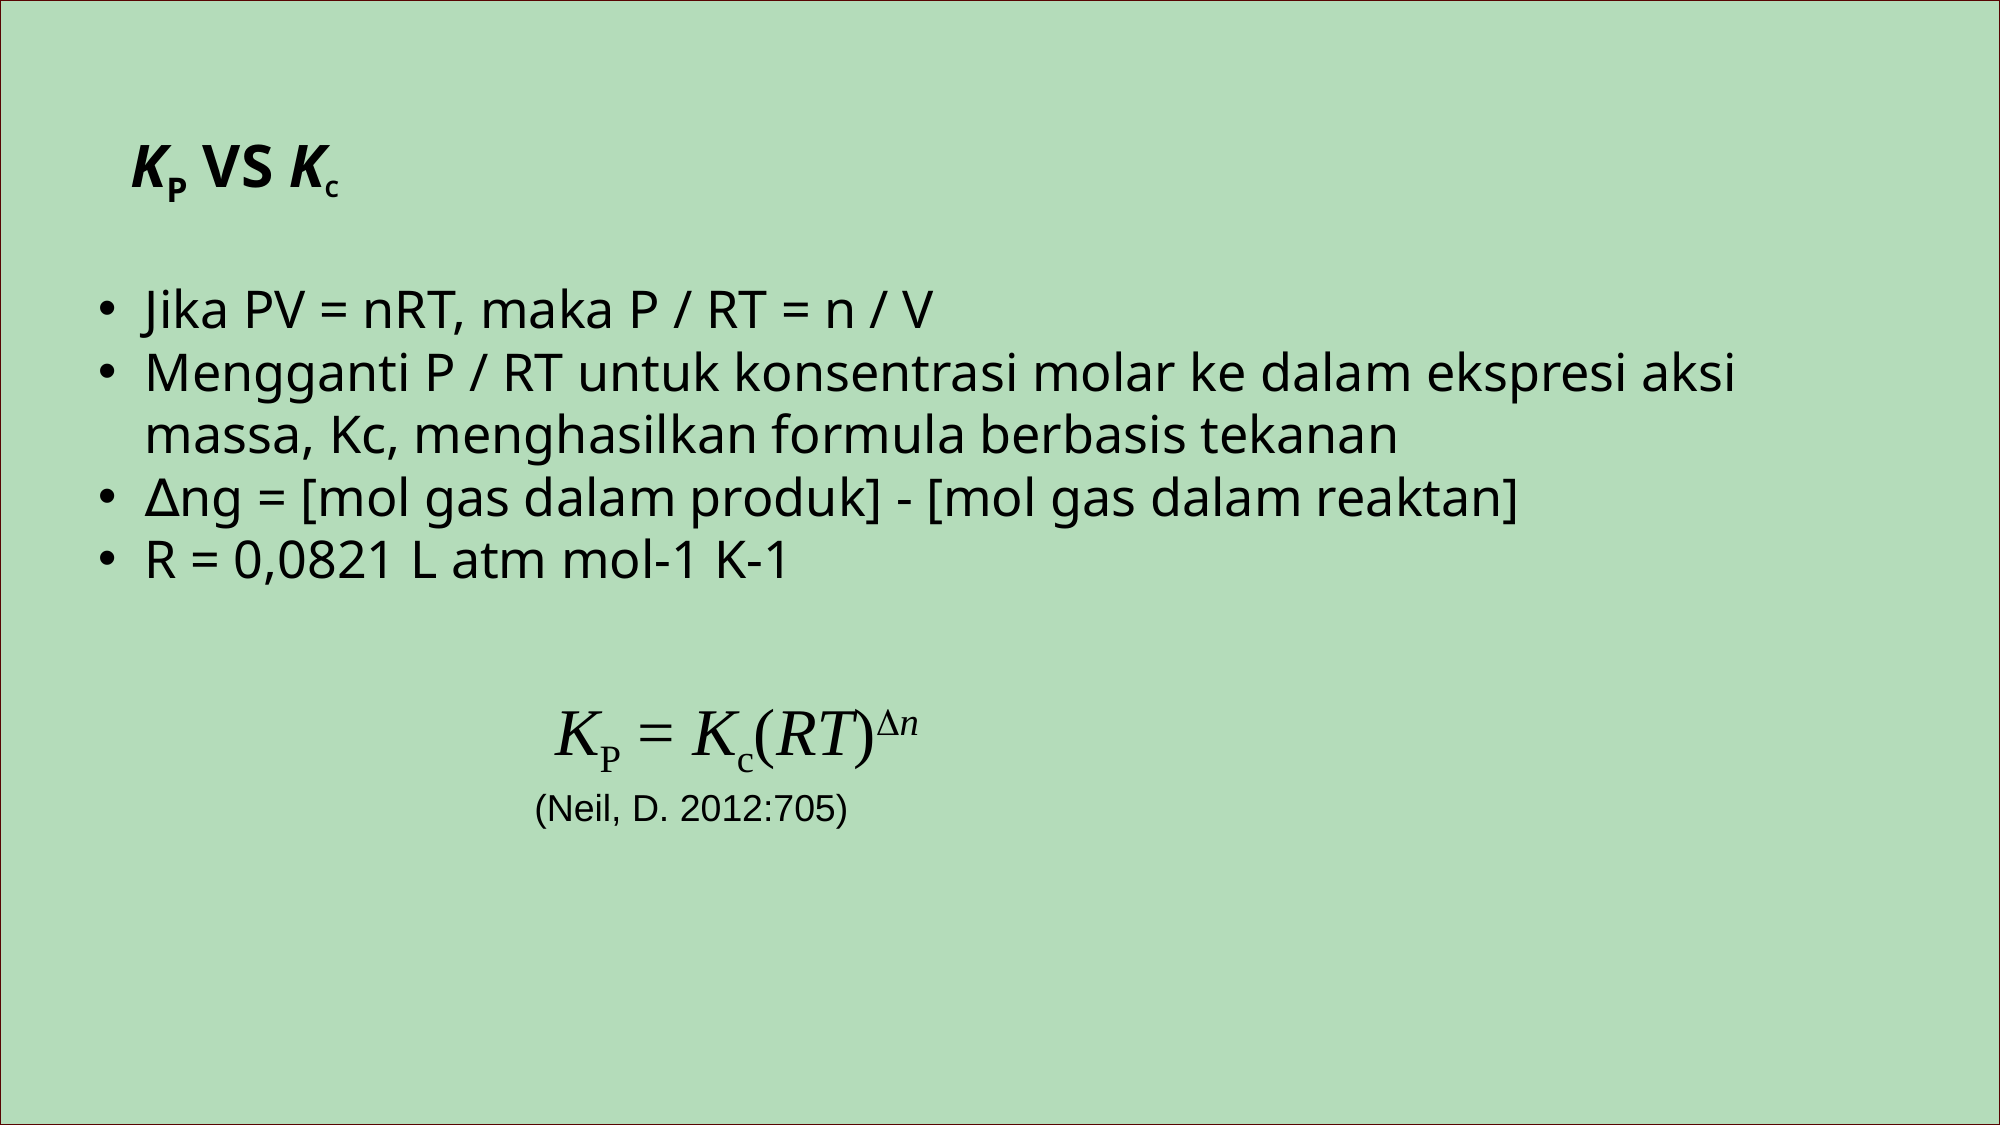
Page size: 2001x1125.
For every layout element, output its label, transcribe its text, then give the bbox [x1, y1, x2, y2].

text_box Kp vs Kc [115, 121, 1391, 217]
text_box KP = Kc(RT)n [540, 681, 934, 776]
text_box Jika PV = nRT, maka P / RT = n / V Mengganti P / RT untuk konsentrasi molar ke dalam ekspresi aksi massa, Kc, menghasilkan formula berbasis tekanan ∆ng = [mol gas dalam produk] - [mol gas dalam reaktan] R = 0,0821 L atm mol-1 K-1 [83, 269, 1836, 642]
text_box (Neil, D. 2012:705) [519, 776, 987, 837]
text_box [0, 0, 2000, 1125]
